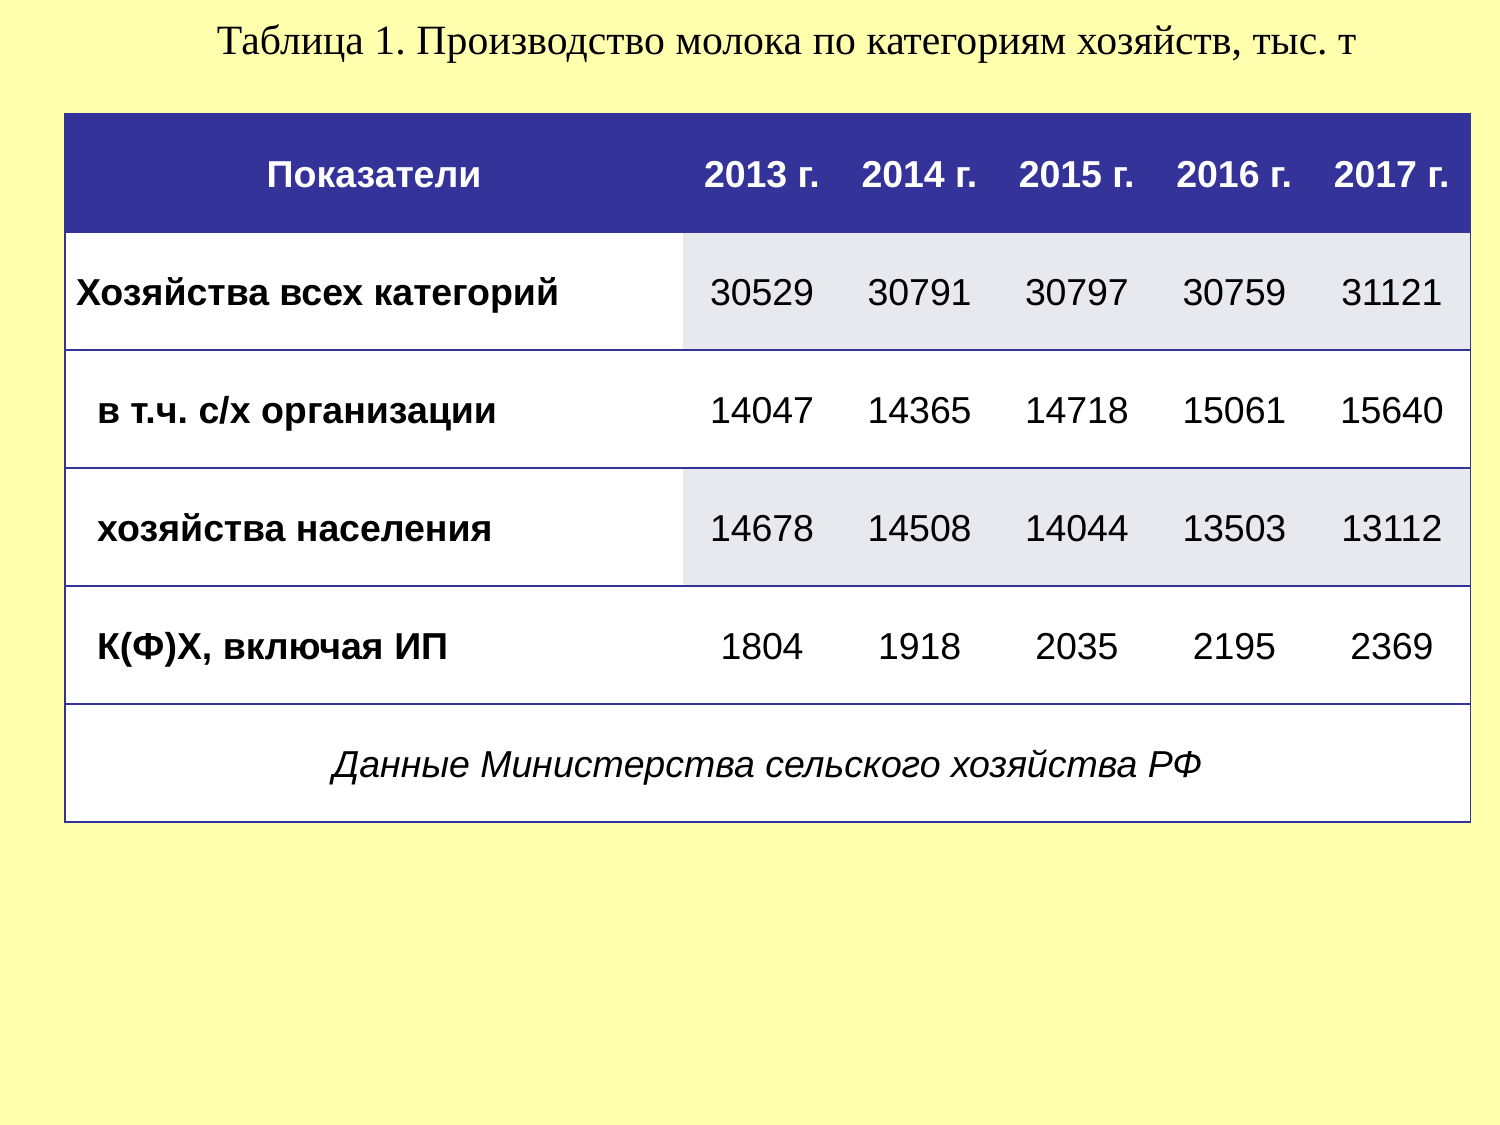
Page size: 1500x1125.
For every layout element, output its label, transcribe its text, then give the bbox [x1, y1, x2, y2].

table_cell 13503 [1156, 469, 1313, 585]
table_header 2017 г. [1313, 115, 1470, 231]
text_box Таблица 1. Производство молока по категориям хозяйств, тыс. т [0, 4, 1500, 70]
table_cell 30529 [683, 233, 841, 349]
table_cell 2369 [1313, 587, 1470, 703]
table_cell 2035 [998, 587, 1156, 703]
table_cell 2195 [1156, 587, 1313, 703]
table_cell 14047 [683, 351, 841, 467]
table_header 2013 г. [683, 115, 841, 231]
table_header Показатели [66, 115, 683, 231]
table_cell хозяйства населения [66, 469, 683, 585]
table_cell 30791 [841, 233, 998, 349]
table_cell 14044 [998, 469, 1156, 585]
table_cell 1804 [683, 587, 841, 703]
table_cell 14365 [841, 351, 998, 467]
table_cell Хозяйства всех категорий [66, 233, 683, 349]
table_cell 13112 [1313, 469, 1470, 585]
table_cell 15640 [1313, 351, 1470, 467]
table_cell К(Ф)Х, включая ИП [66, 587, 683, 703]
table_cell 14678 [683, 469, 841, 585]
table_cell 14718 [998, 351, 1156, 467]
table_header 2014 г. [841, 115, 998, 231]
table_cell 30797 [998, 233, 1156, 349]
table_cell Данные Министерства сельского хозяйства РФ [66, 705, 1470, 821]
table_cell 31121 [1313, 233, 1470, 349]
table_cell 14508 [841, 469, 998, 585]
table_header 2015 г. [998, 115, 1156, 231]
table_cell 15061 [1156, 351, 1313, 467]
table_cell 30759 [1156, 233, 1313, 349]
table_cell 1918 [841, 587, 998, 703]
table_cell в т.ч. с/х организации [66, 351, 683, 467]
table_header 2016 г. [1156, 115, 1313, 231]
